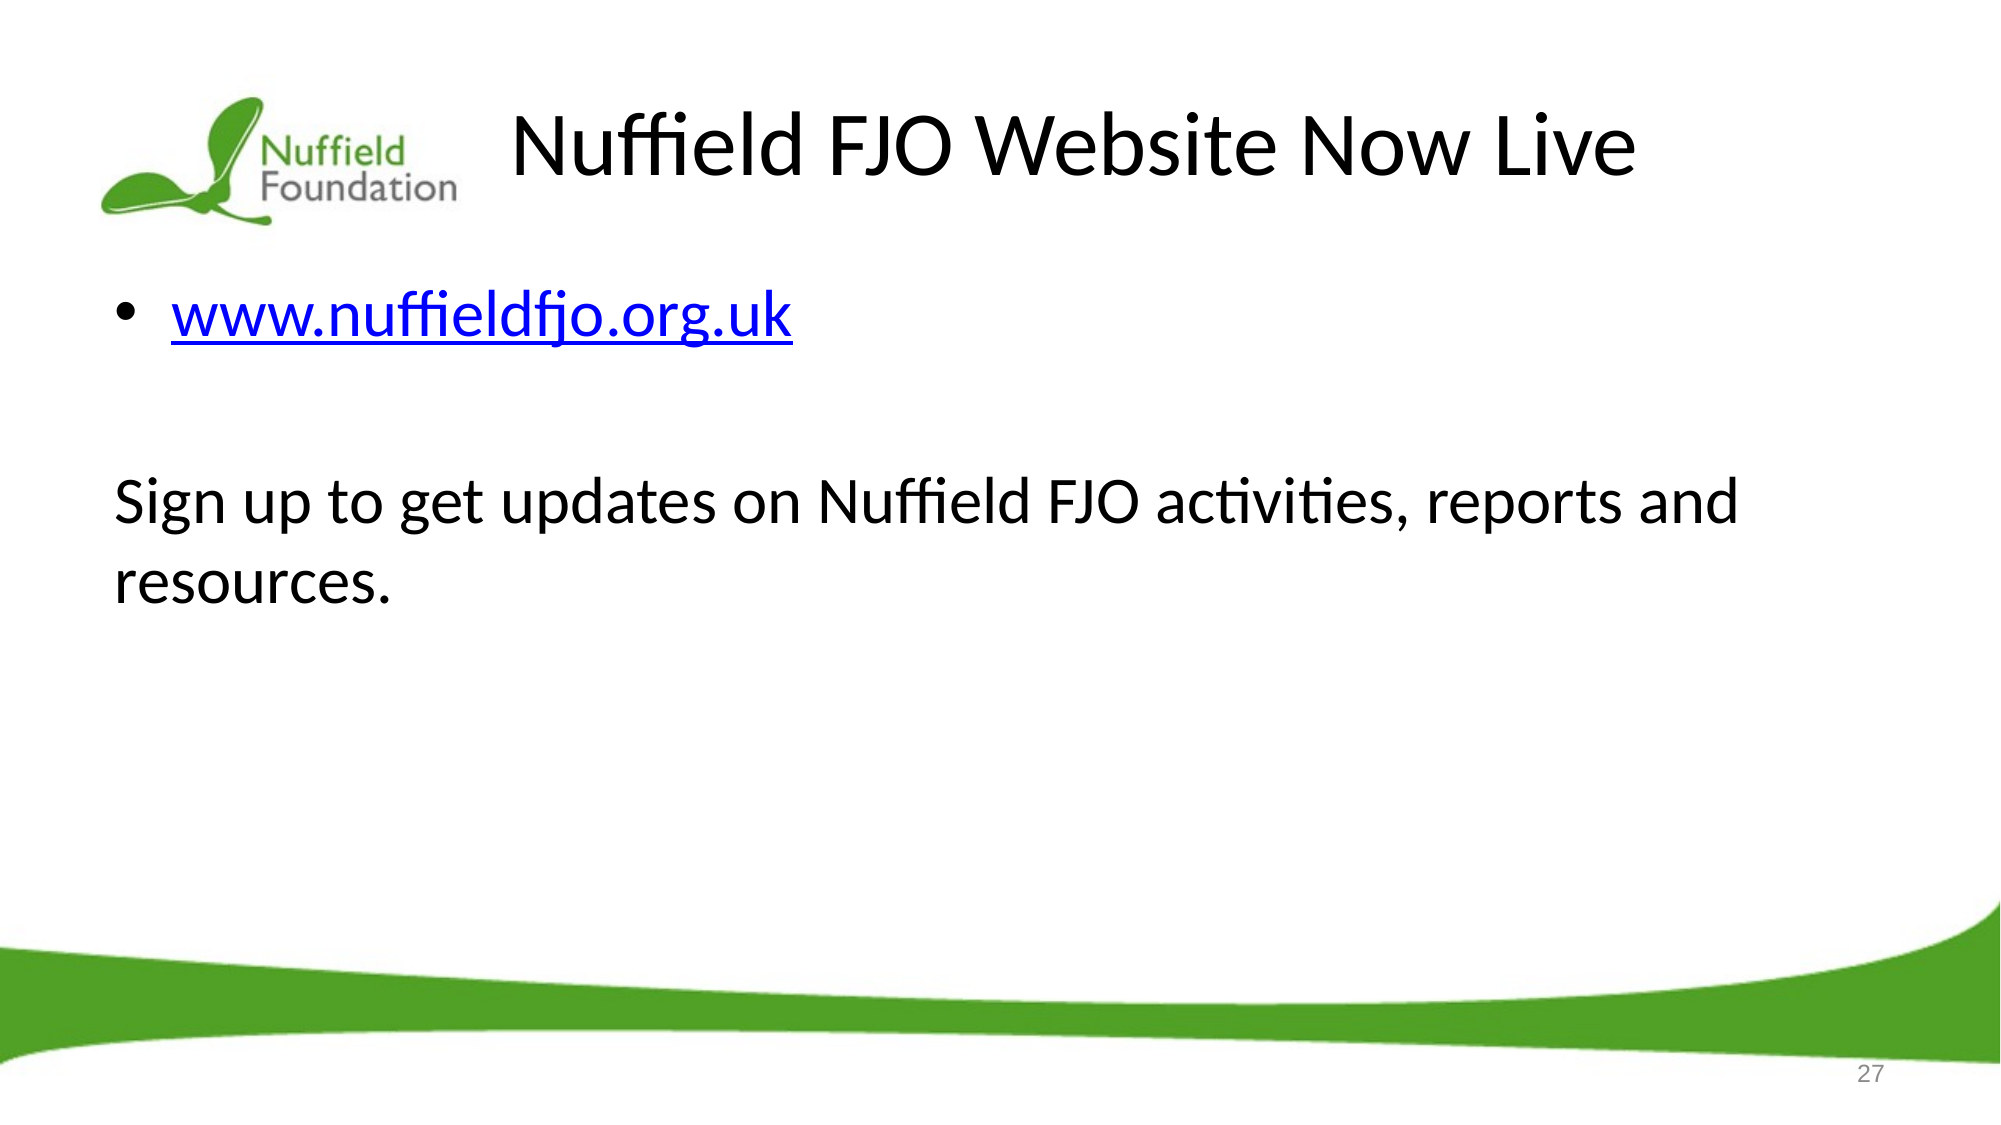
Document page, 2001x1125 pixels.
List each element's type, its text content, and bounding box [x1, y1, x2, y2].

title Nuffield FJO Website Now Live [99, 44, 1901, 233]
picture [0, 0, 2001, 1125]
slide_number 27 [1433, 1042, 1900, 1103]
list www.nuffieldfjo.org.uk Sign up to get updates on Nuffield FJO activities, reports and resources. [99, 262, 1901, 1006]
